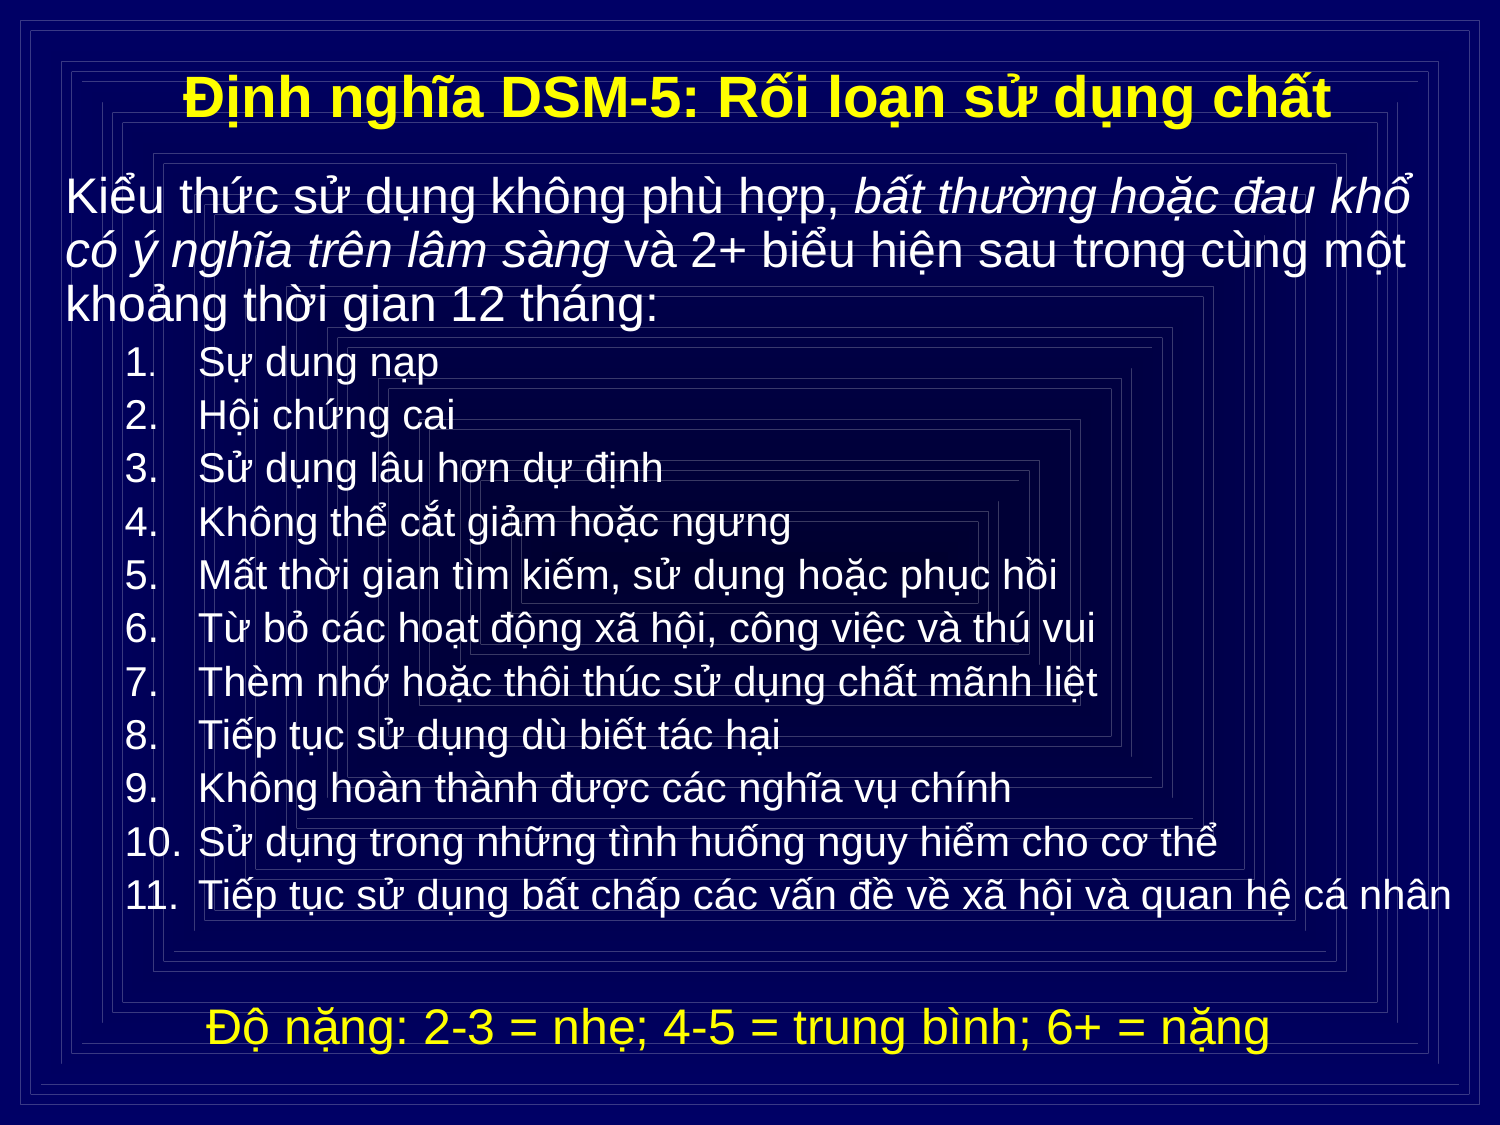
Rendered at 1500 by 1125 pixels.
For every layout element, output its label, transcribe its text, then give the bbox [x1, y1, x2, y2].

title Định nghĩa DSM-5: Rối loạn sử dụng chất [58, 0, 1459, 162]
text_box Độ nặng: 2-3 = nhẹ; 4-5 = trung bình; 6+ = nặng [52, 987, 1428, 1063]
text_box Kiểu thức sử dụng không phù hợp, bất thường hoặc đau khổ có ý nghĩa trên lâm sàng và 2+ biểu hiện sau trong cùng một khoảng thời gian 12 tháng: 1. Sự dung nạp 2. Hội chứng cai Sử dụng lâu hơn dự định Không thể cắt giảm hoặc ngưng Mất thời gian tìm kiếm, sử dụng hoặc phục hồi Từ bỏ các hoạt động xã hội, công việc và thú vui Thèm nhớ hoặc thôi thúc sử dụng chất mãnh liệt Tiếp tục sử dụng dù biết tác hại Không hoàn thành được các nghĩa vụ chính Sử dụng trong những tình huống nguy hiểm cho cơ thể Tiếp tục sử dụng bất chấp các vấn đề về xã hội và quan hệ cá nhân [0, 162, 1488, 1088]
